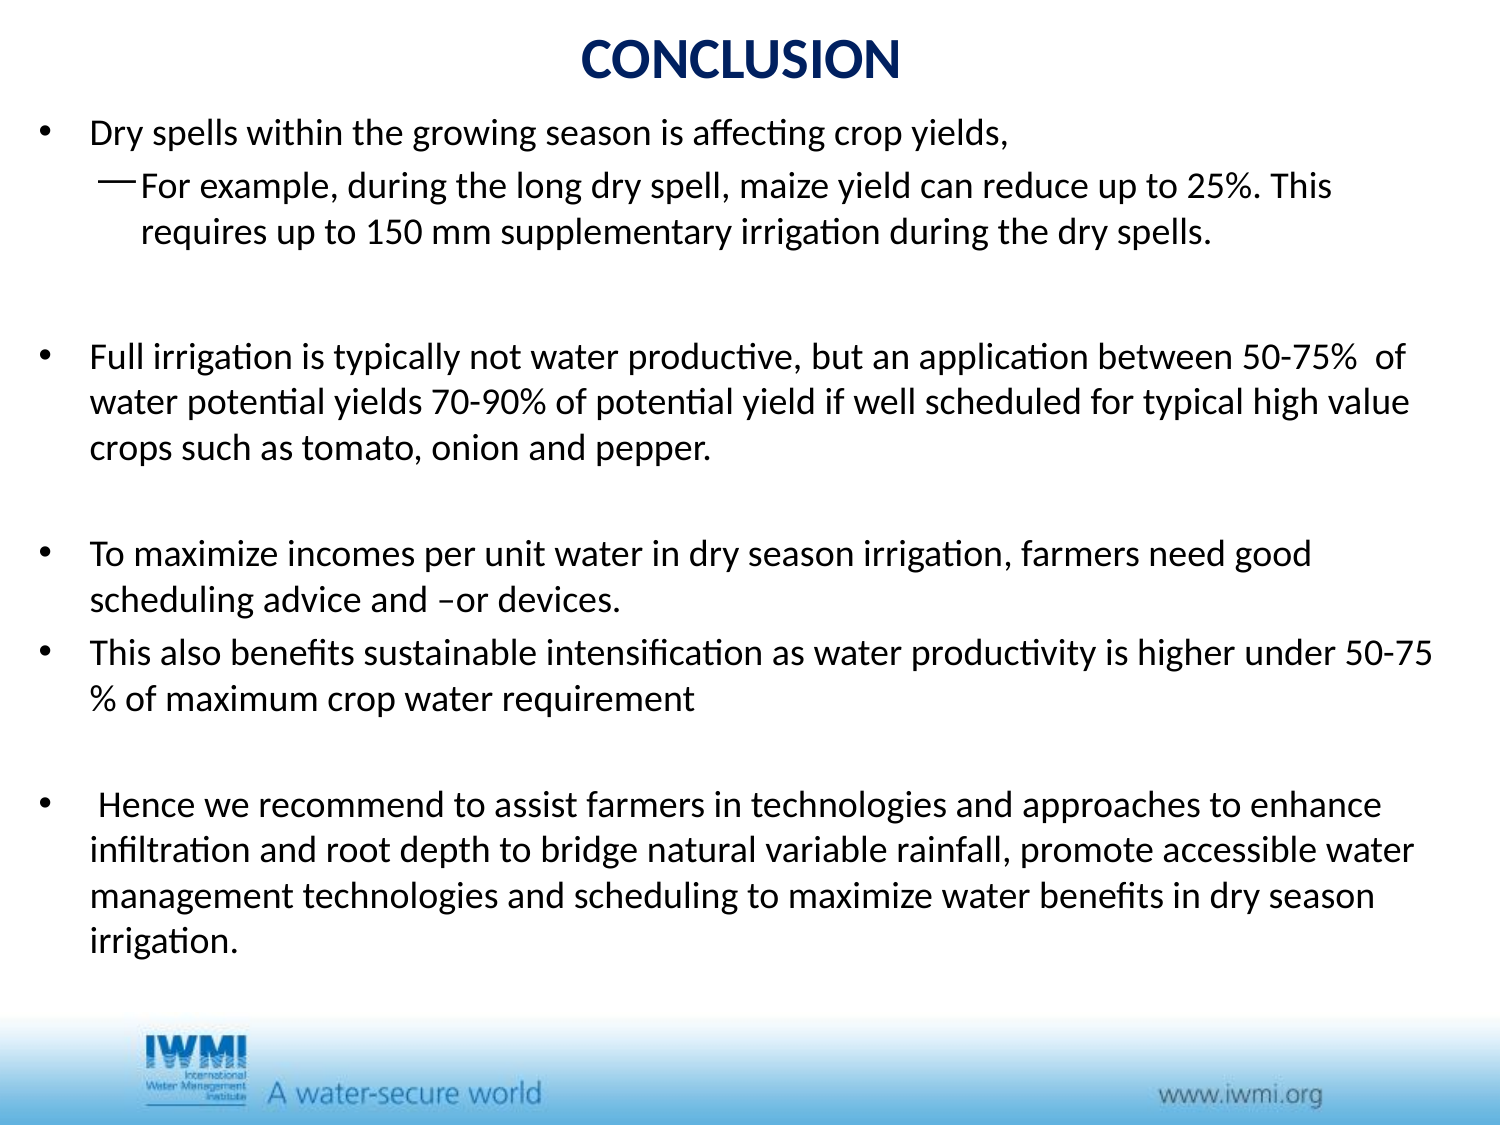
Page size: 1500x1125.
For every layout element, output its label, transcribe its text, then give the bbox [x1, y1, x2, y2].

list Dry spells within the growing season is affecting crop yields, For example, during the long dry spell, maize yield can reduce up to 25%. This requires up to 150 mm supplementary irrigation during the dry spells. Full irrigation is typically not water productive, but an application between 50-75% of water potential yields 70-90% of potential yield if well scheduled for typical high value crops such as tomato, onion and pepper. To maximize incomes per unit water in dry season irrigation, farmers need good scheduling advice and –or devices. This also benefits sustainable intensification as water productivity is higher under 50-75 % of maximum crop water requirement Hence we recommend to assist farmers in technologies and approaches to enhance infiltration and root depth to bridge natural variable rainfall, promote accessible water management technologies and scheduling to maximize water benefits in dry season irrigation. [23, 99, 1474, 975]
picture [0, 1012, 1500, 1125]
title Conclusion [23, 12, 1474, 99]
